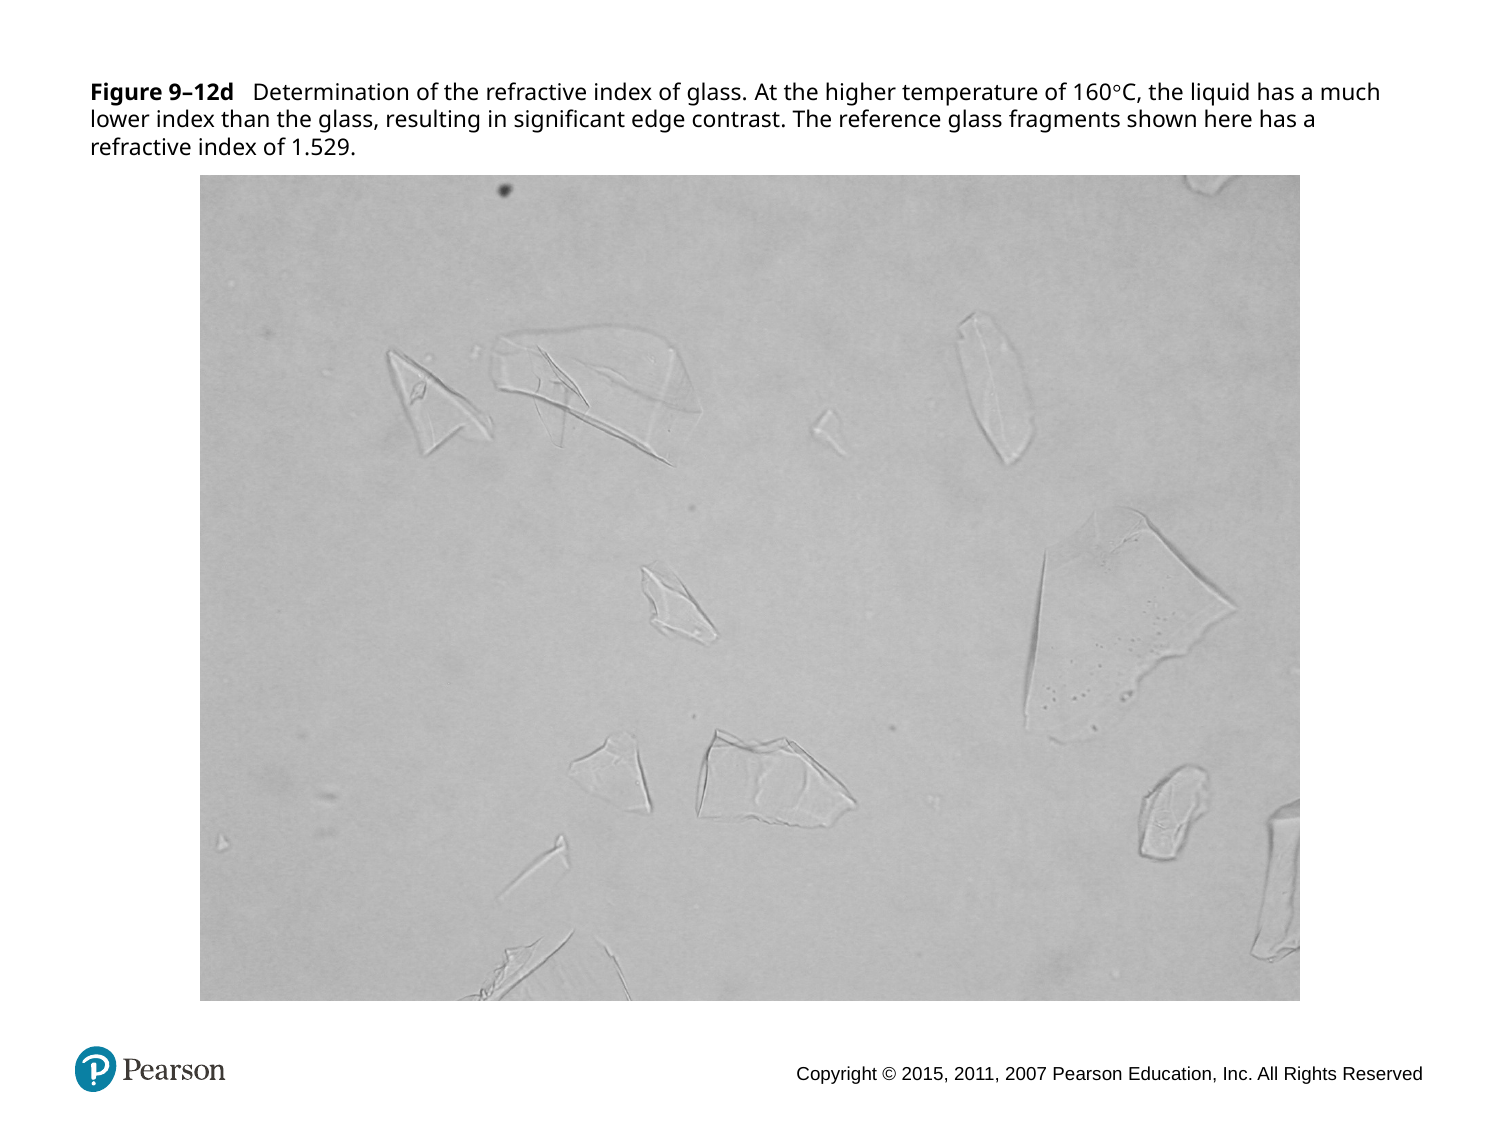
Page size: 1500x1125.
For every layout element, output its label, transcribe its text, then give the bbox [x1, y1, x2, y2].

picture [199, 175, 1301, 1001]
title Figure 9–12d Determination of the refractive index of glass. At the higher temperature of 160°C, the liquid has a much lower index than the glass, resulting in significant edge contrast. The reference glass fragments shown here has a refractive index of 1.529. [74, 62, 1426, 176]
